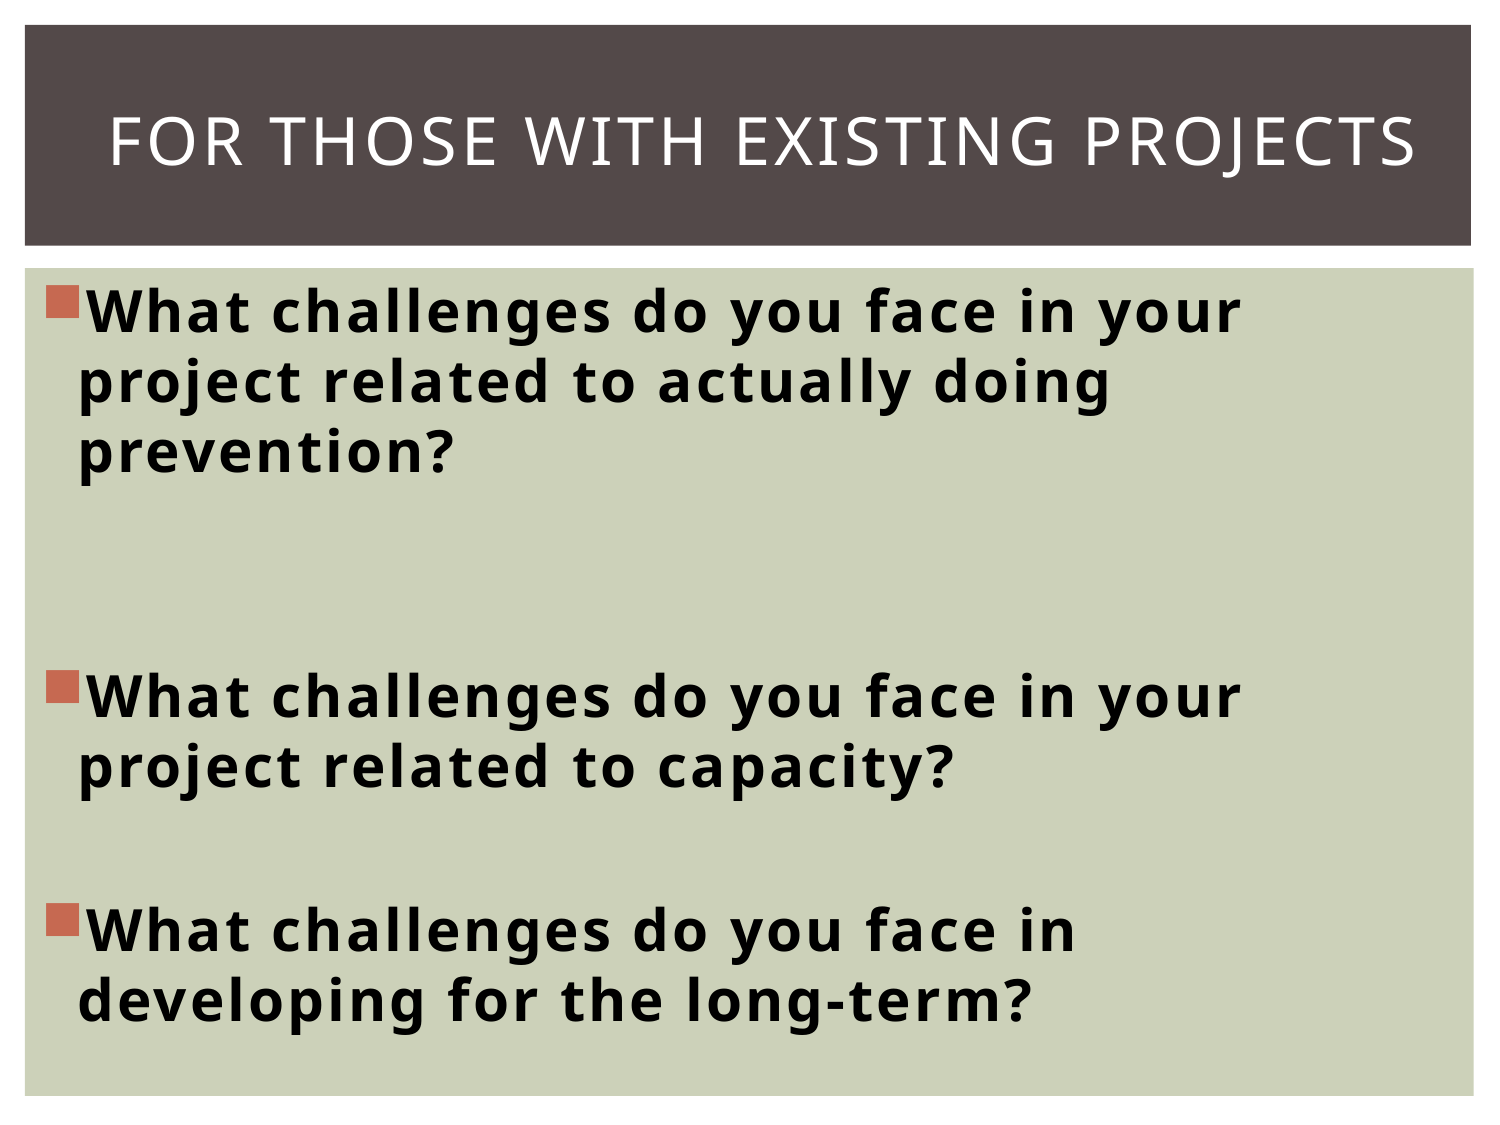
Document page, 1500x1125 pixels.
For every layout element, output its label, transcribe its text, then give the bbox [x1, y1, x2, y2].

list What challenges do you face in your project related to actually doing prevention? What challenges do you face in your project related to capacity? What challenges do you face in developing for the long-term? [17, 267, 1459, 1094]
title For Those with existing projects [88, 58, 1438, 220]
